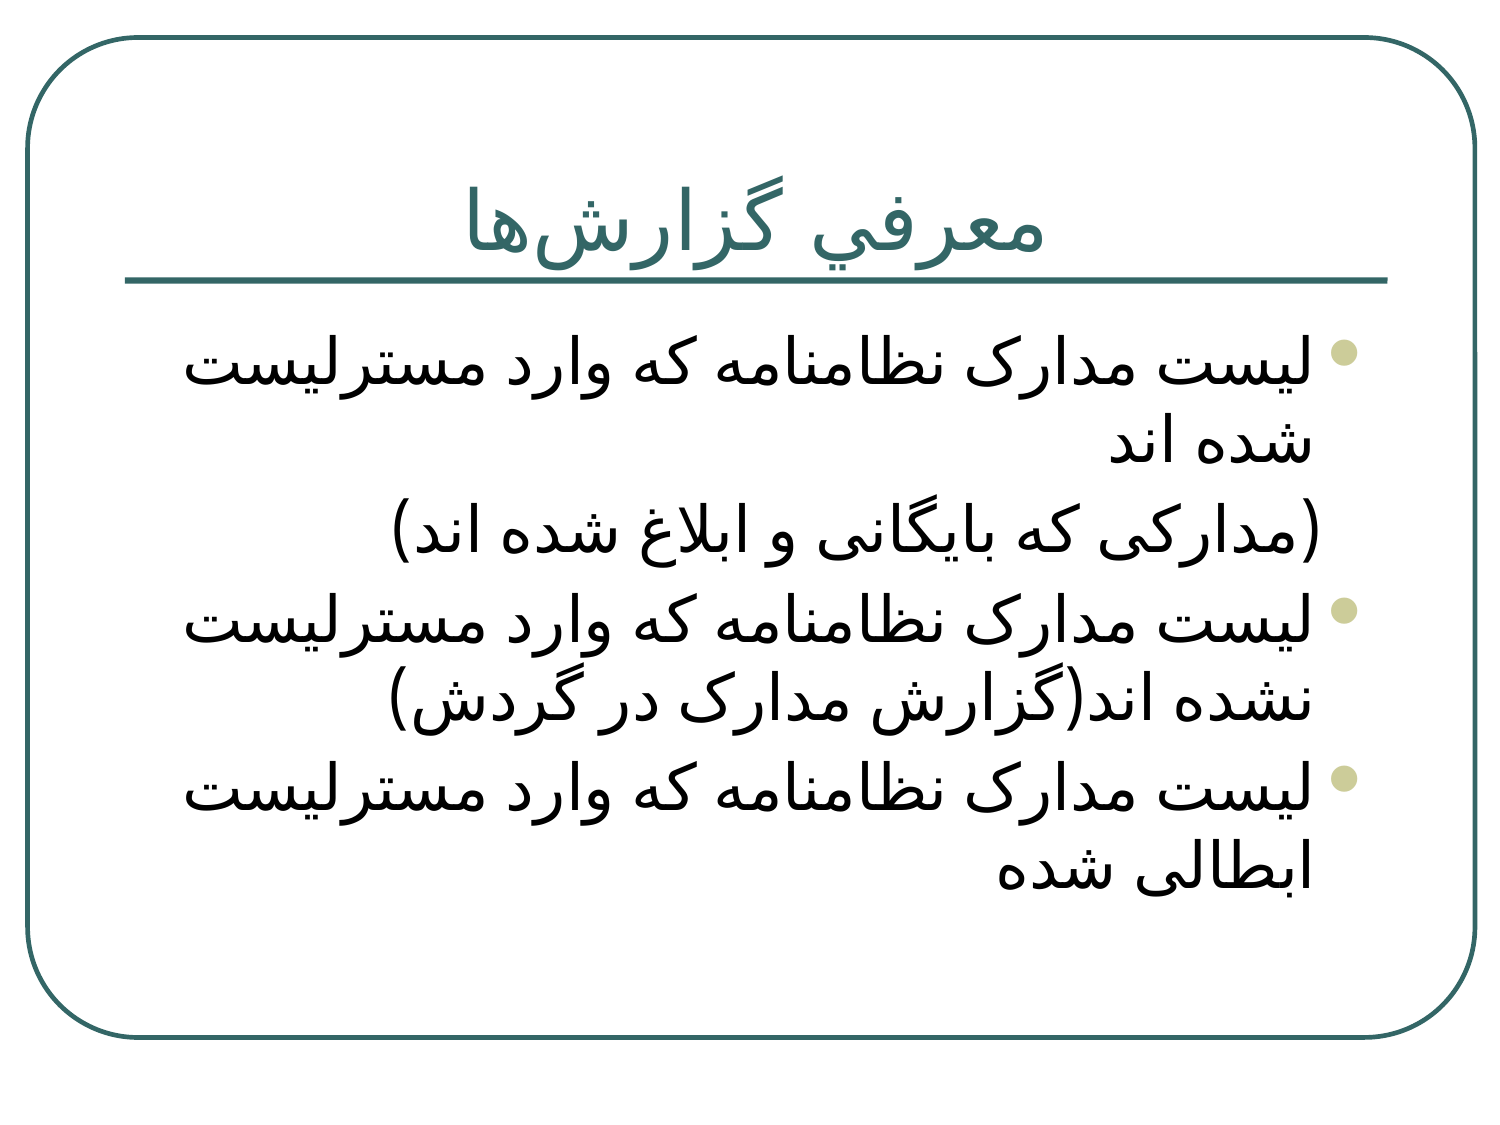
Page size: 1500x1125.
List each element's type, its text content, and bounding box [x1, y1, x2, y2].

list لیست مدارک نظامنامه که وارد مسترلیست شده اند (مدارکی که بایگانی و ابلاغ شده اند) لیست مدارک نظامنامه که وارد مسترلیست نشده اند(گزارش مدارک در گردش) لیست مدارک نظامنامه که وارد مسترلیست ابطالی شده [125, 312, 1388, 975]
title معرفي گزارش‌ها [125, 87, 1388, 275]
